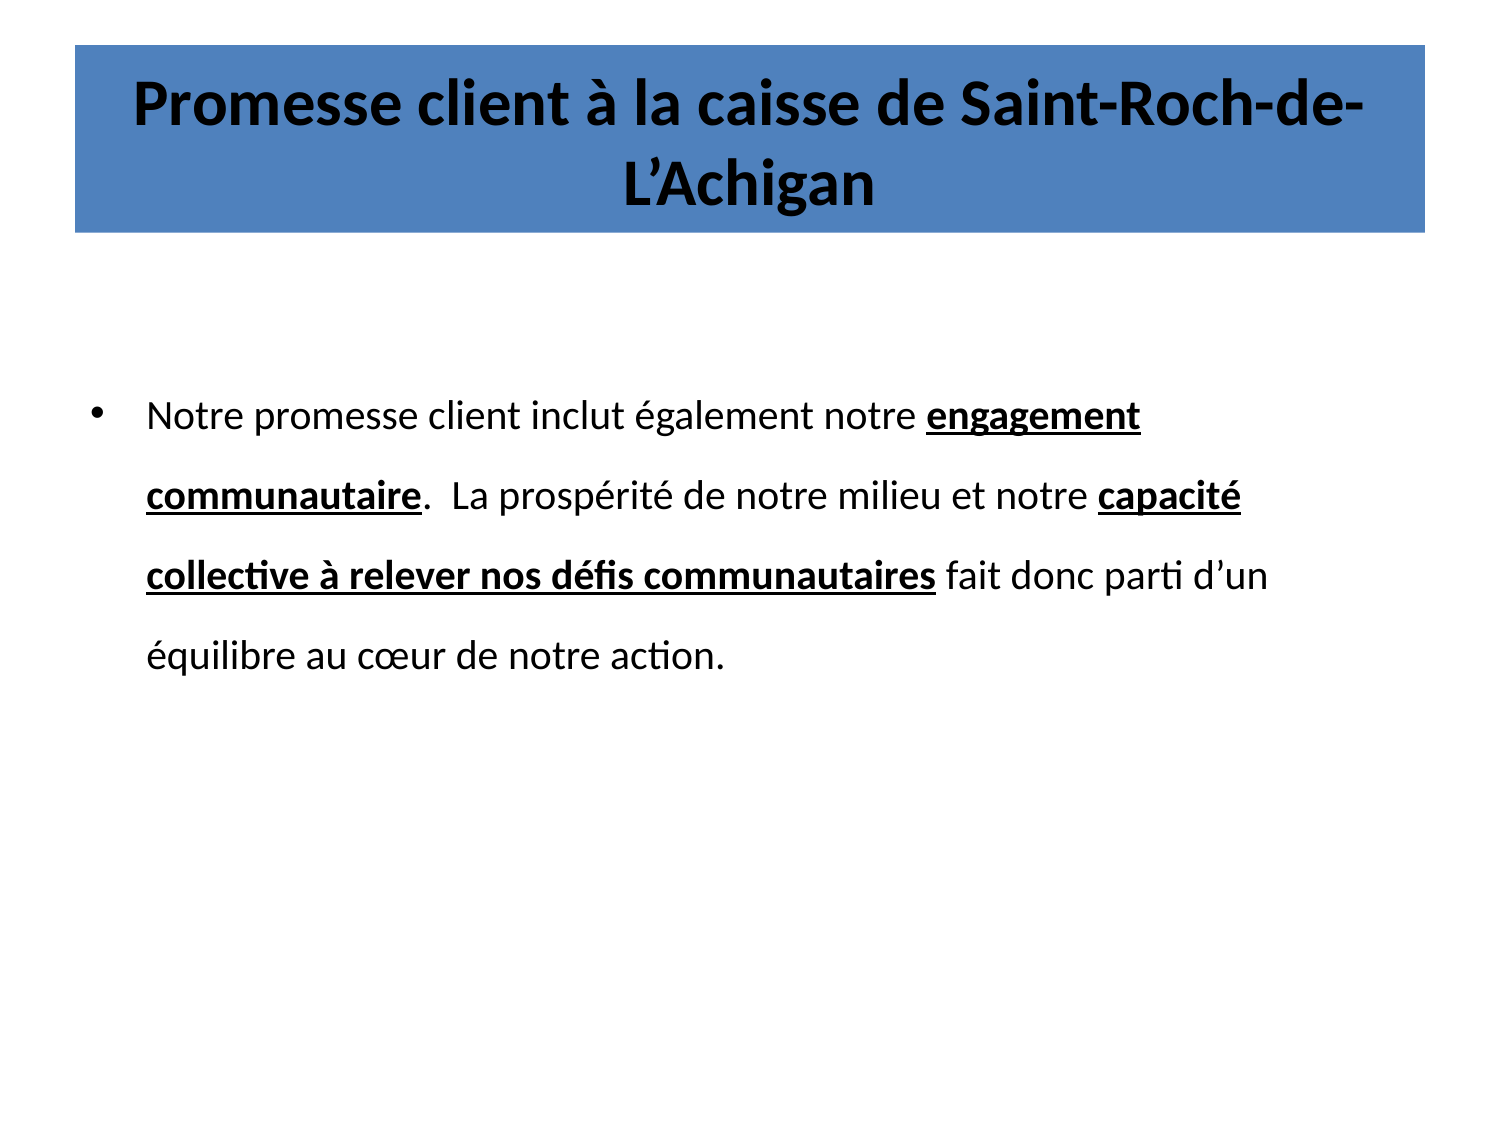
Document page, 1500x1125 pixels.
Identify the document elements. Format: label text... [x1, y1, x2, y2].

title Promesse client à la caisse de Saint-Roch-de-L’Achigan [75, 45, 1425, 233]
list Notre promesse client inclut également notre engagement communautaire. La prospérité de notre milieu et notre capacité collective à relever nos défis communautaires fait donc parti d’un équilibre au cœur de notre action. [75, 350, 1425, 787]
